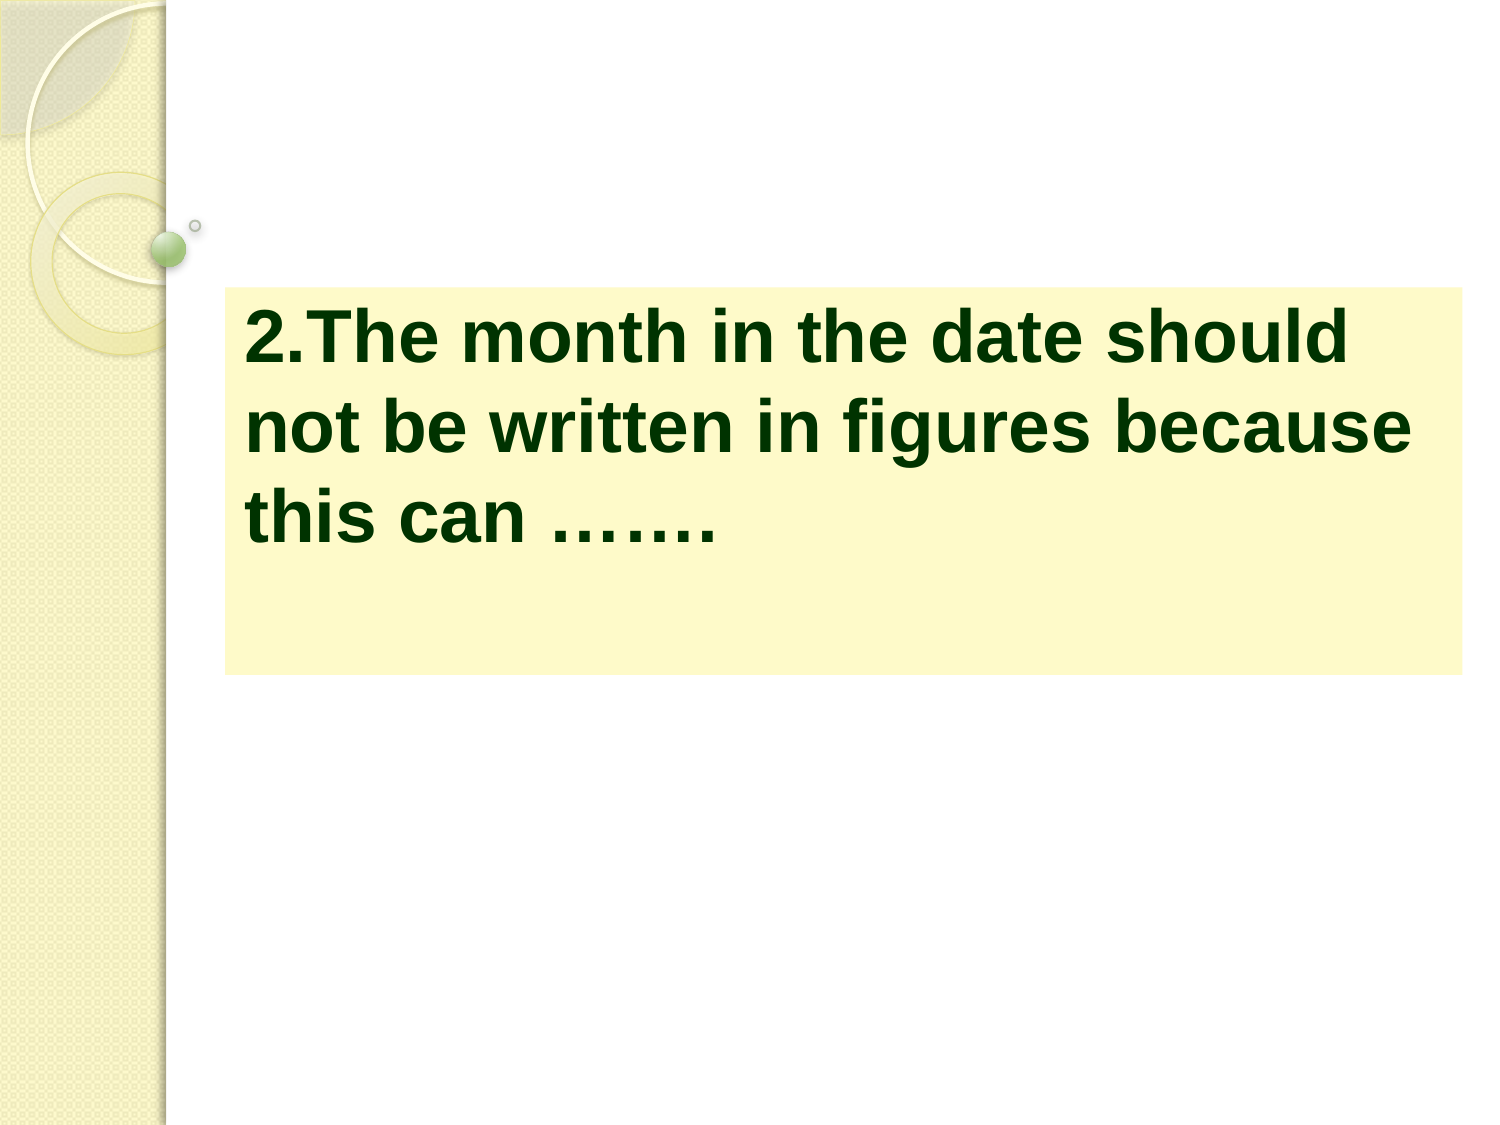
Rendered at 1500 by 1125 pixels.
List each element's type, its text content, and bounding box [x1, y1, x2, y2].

subtitle 2.The month in the date should not be written in figures because this can ……. [225, 287, 1463, 675]
